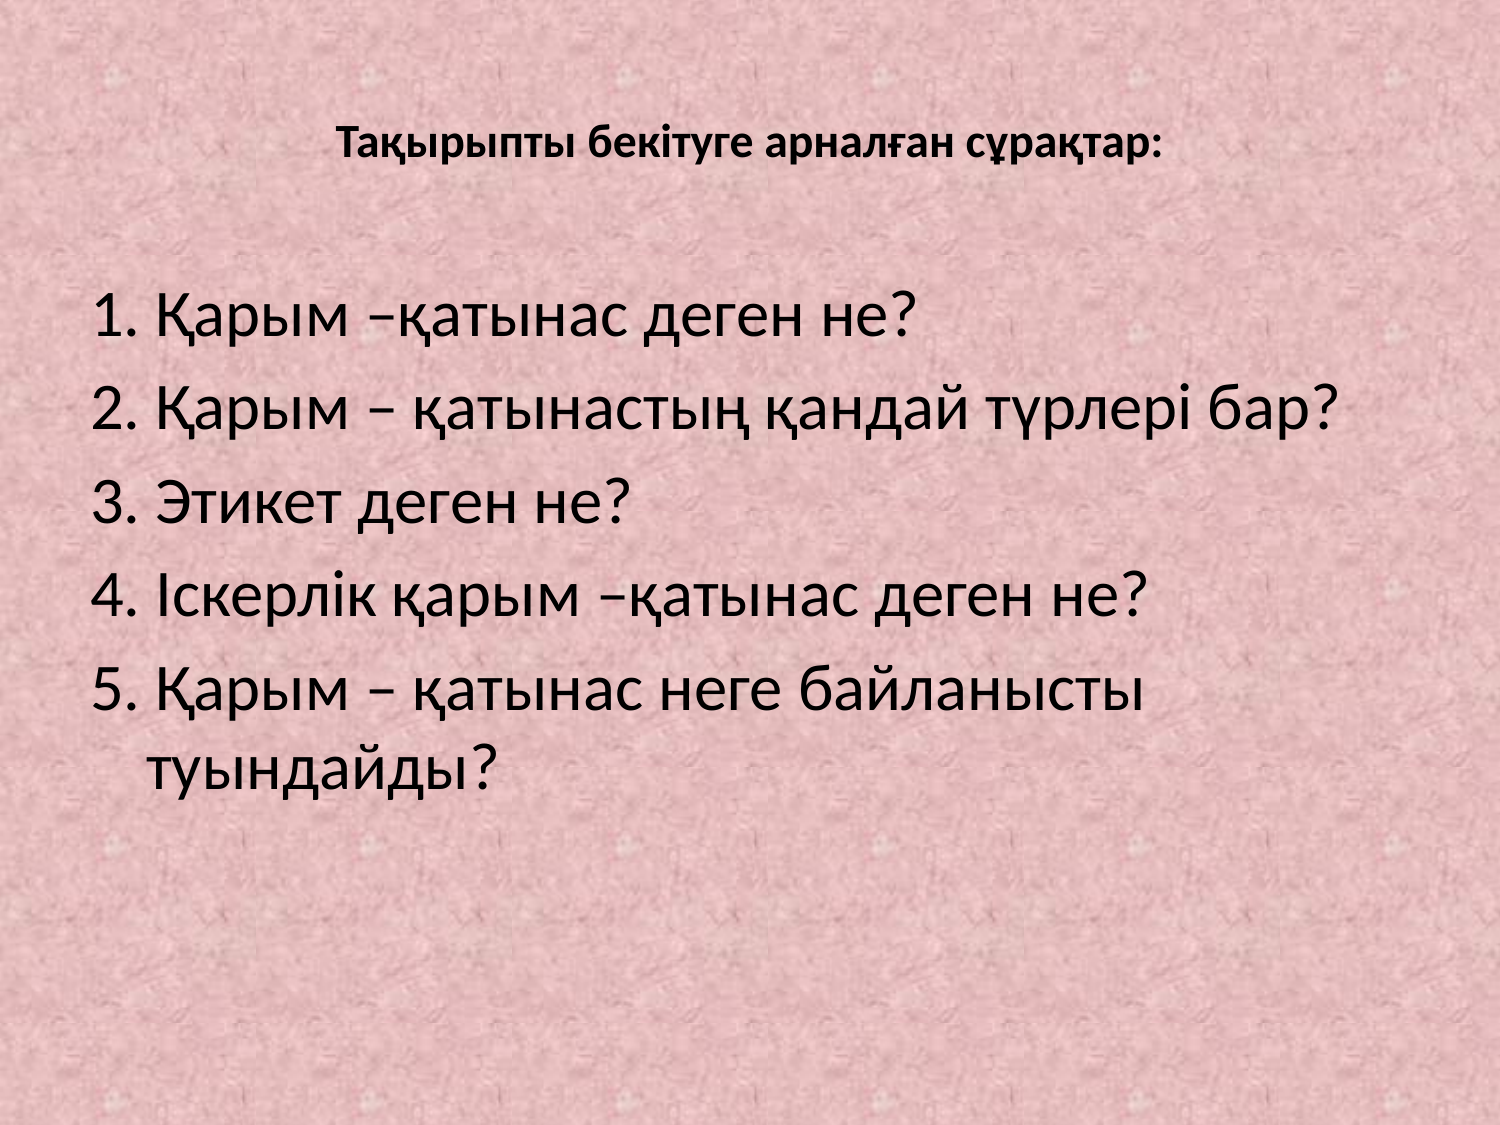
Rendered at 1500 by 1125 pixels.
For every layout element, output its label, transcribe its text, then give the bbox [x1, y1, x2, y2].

picture [0, 0, 1500, 1125]
title Тақырыпты бекітуге арналған сұрақтар: [75, 45, 1425, 233]
list 1. Қарым –қатынас деген не? 2. Қарым – қатынастың қандай түрлері бар? 3. Этикет деген не? 4. Іскерлік қарым –қатынас деген не? 5. Қарым – қатынас неге байланысты туындайды? [75, 262, 1425, 1005]
